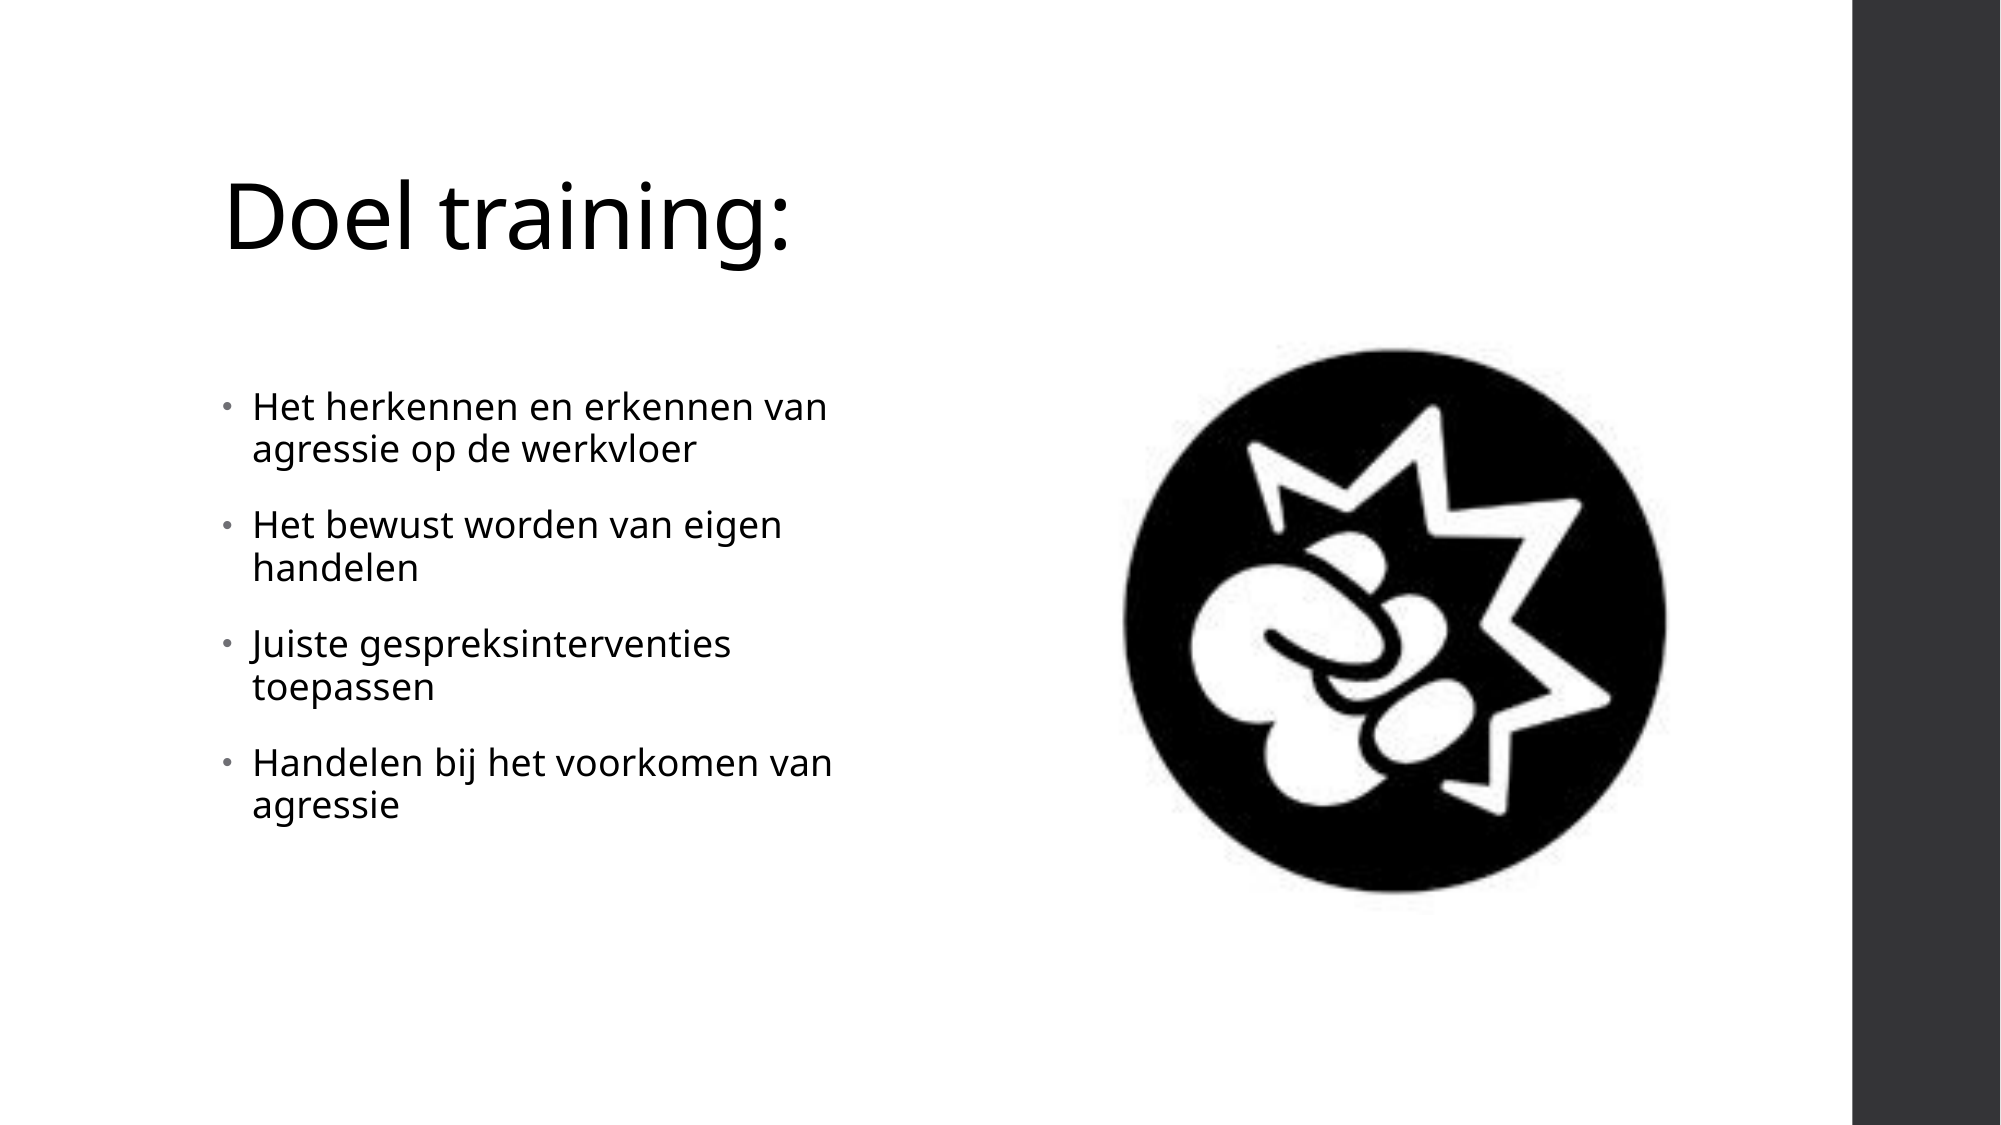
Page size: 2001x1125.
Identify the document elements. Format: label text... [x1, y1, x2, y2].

list Het herkennen en erkennen van agressie op de werkvloer Het bewust worden van eigen handelen Juiste gespreksinterventies toepassen Handelen bij het voorkomen van agressie [206, 299, 929, 1014]
picture [1095, 316, 1694, 915]
title Doel training: [206, 60, 1797, 278]
